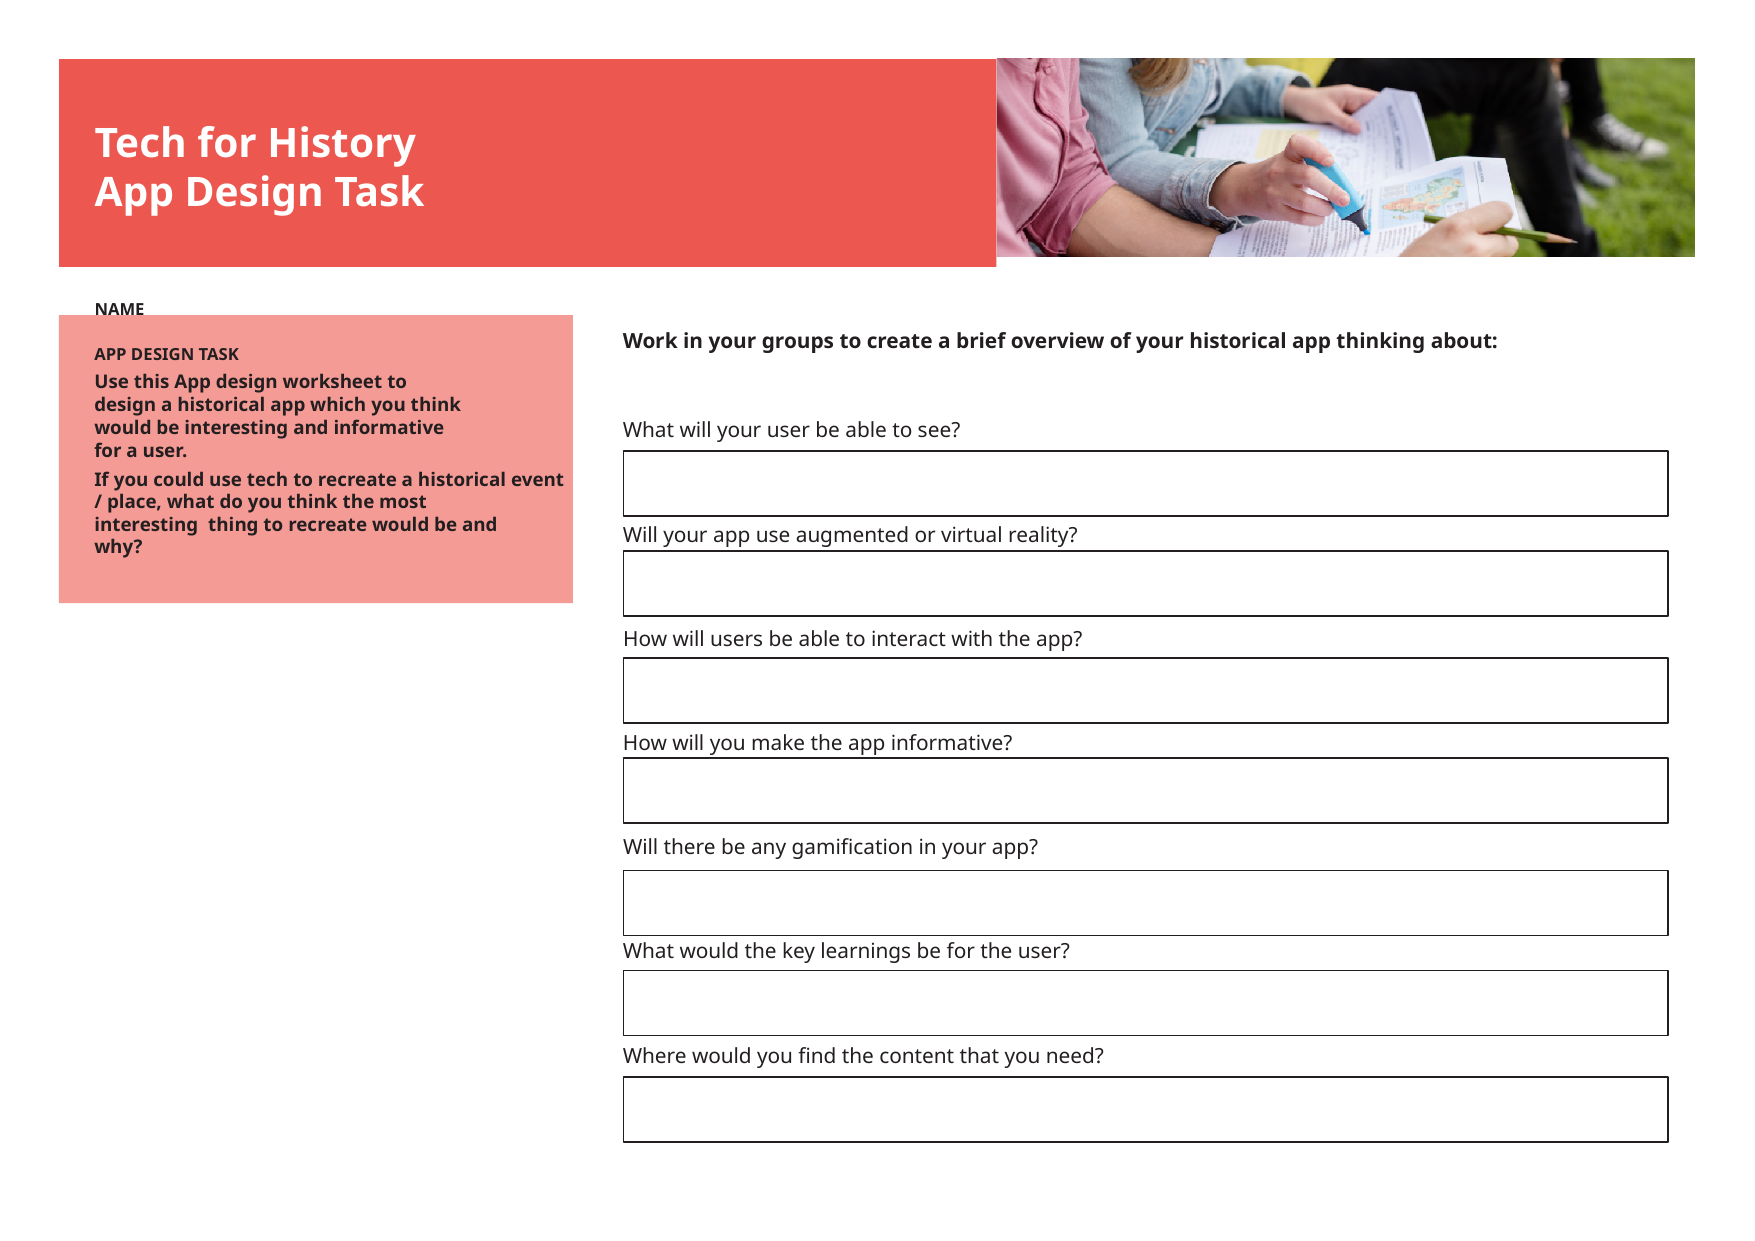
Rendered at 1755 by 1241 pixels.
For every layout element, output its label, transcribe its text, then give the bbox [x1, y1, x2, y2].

text_box Will there be any gamification in your app? [620, 831, 1082, 859]
text_box APP DESIGN TASK Use this App design worksheet to design a historical app which you think would be interesting and informative for a user. If you could use tech to recreate a historical event / place, what do you think the most interesting thing to recreate would be and why? [58, 315, 573, 604]
text_box [623, 657, 1669, 723]
text_box [623, 870, 1669, 936]
title Tech for History App Design Task [59, 59, 997, 267]
text_box Where would you find the content that you need? [620, 1039, 1153, 1068]
text_box [623, 1077, 1669, 1143]
text_box How will users be able to interact with the app? [620, 622, 1127, 651]
text_box [623, 551, 1669, 617]
text_box [623, 757, 1669, 823]
text_box NAME [94, 296, 146, 315]
text_box How will you make the app informative? [620, 726, 1051, 755]
text_box What would the key learnings be for the user? [620, 935, 1111, 964]
text_box [623, 970, 1669, 1036]
text_box [623, 451, 1669, 517]
text_box What will your user be able to see? [620, 414, 994, 442]
text_box Will your app use augmented or virtual reality? [620, 518, 1123, 547]
picture [996, 58, 1695, 257]
text_box Work in your groups to create a brief overview of your historical app thinking about: [620, 324, 1544, 353]
